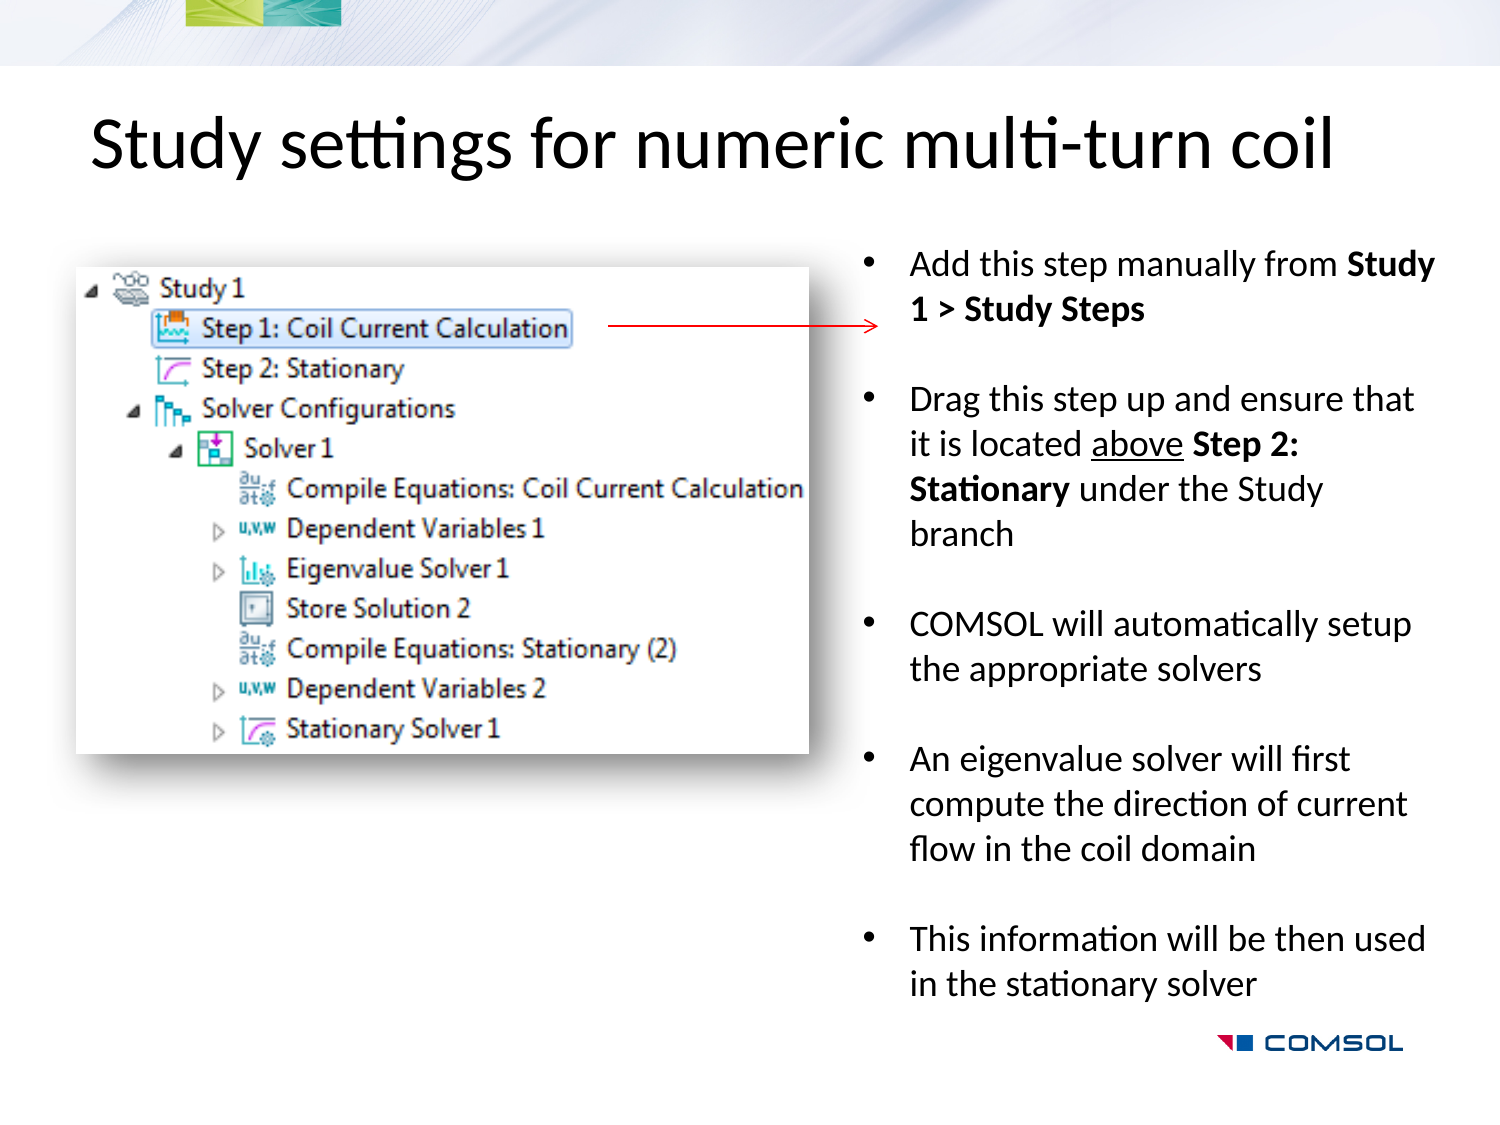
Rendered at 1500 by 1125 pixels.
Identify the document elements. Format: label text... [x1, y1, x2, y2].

title Study settings for numeric multi-turn coil [75, 45, 1425, 233]
picture [0, 0, 1500, 1125]
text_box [76, 266, 879, 754]
text_box Add this step manually from Study 1 > Study Steps Drag this step up and ensure that it is located above Step 2: Stationary under the Study branch COMSOL will automatically setup the appropriate solvers An eigenvalue solver will first compute the direction of current flow in the coil domain This information will be then used in the stationary solver [848, 231, 1451, 1012]
